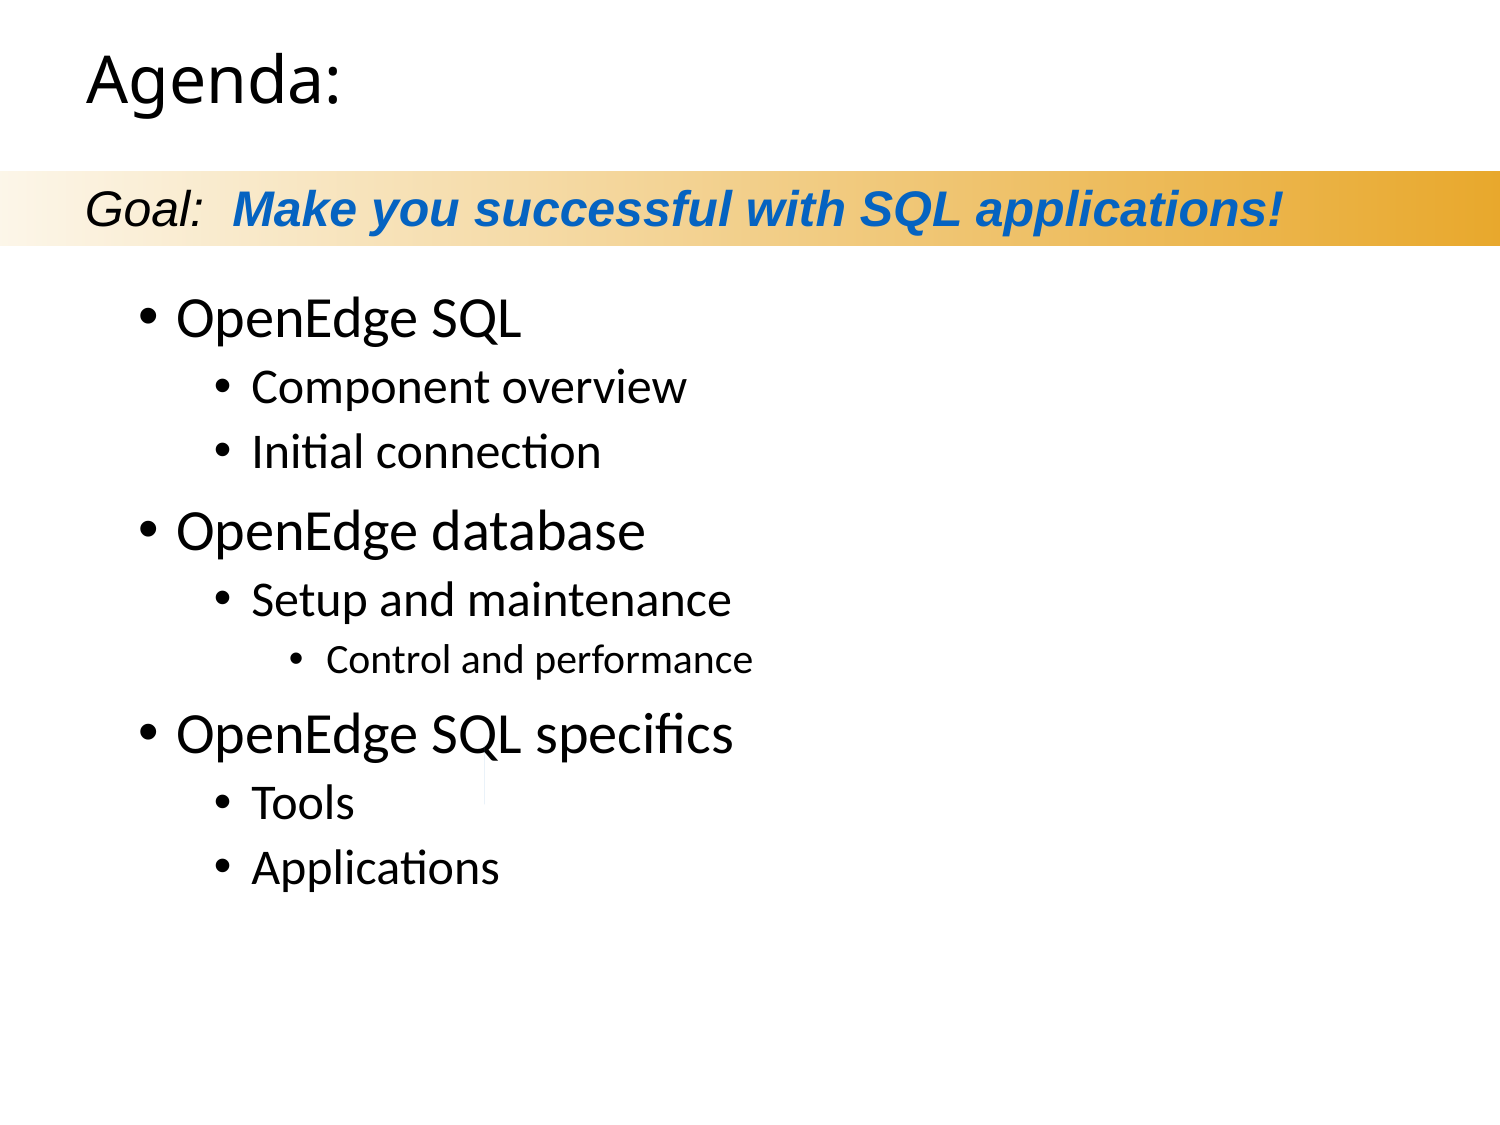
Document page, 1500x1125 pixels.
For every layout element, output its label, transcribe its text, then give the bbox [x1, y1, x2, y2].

title Agenda: [71, 39, 1485, 126]
list OpenEdge SQL Component overview Initial connection OpenEdge database Setup and maintenance Control and performance OpenEdge SQL specifics Tools Applications [123, 279, 1328, 988]
text_box Goal: Make you successful with SQL applications! [69, 169, 1314, 245]
text_box [0, 171, 1500, 246]
